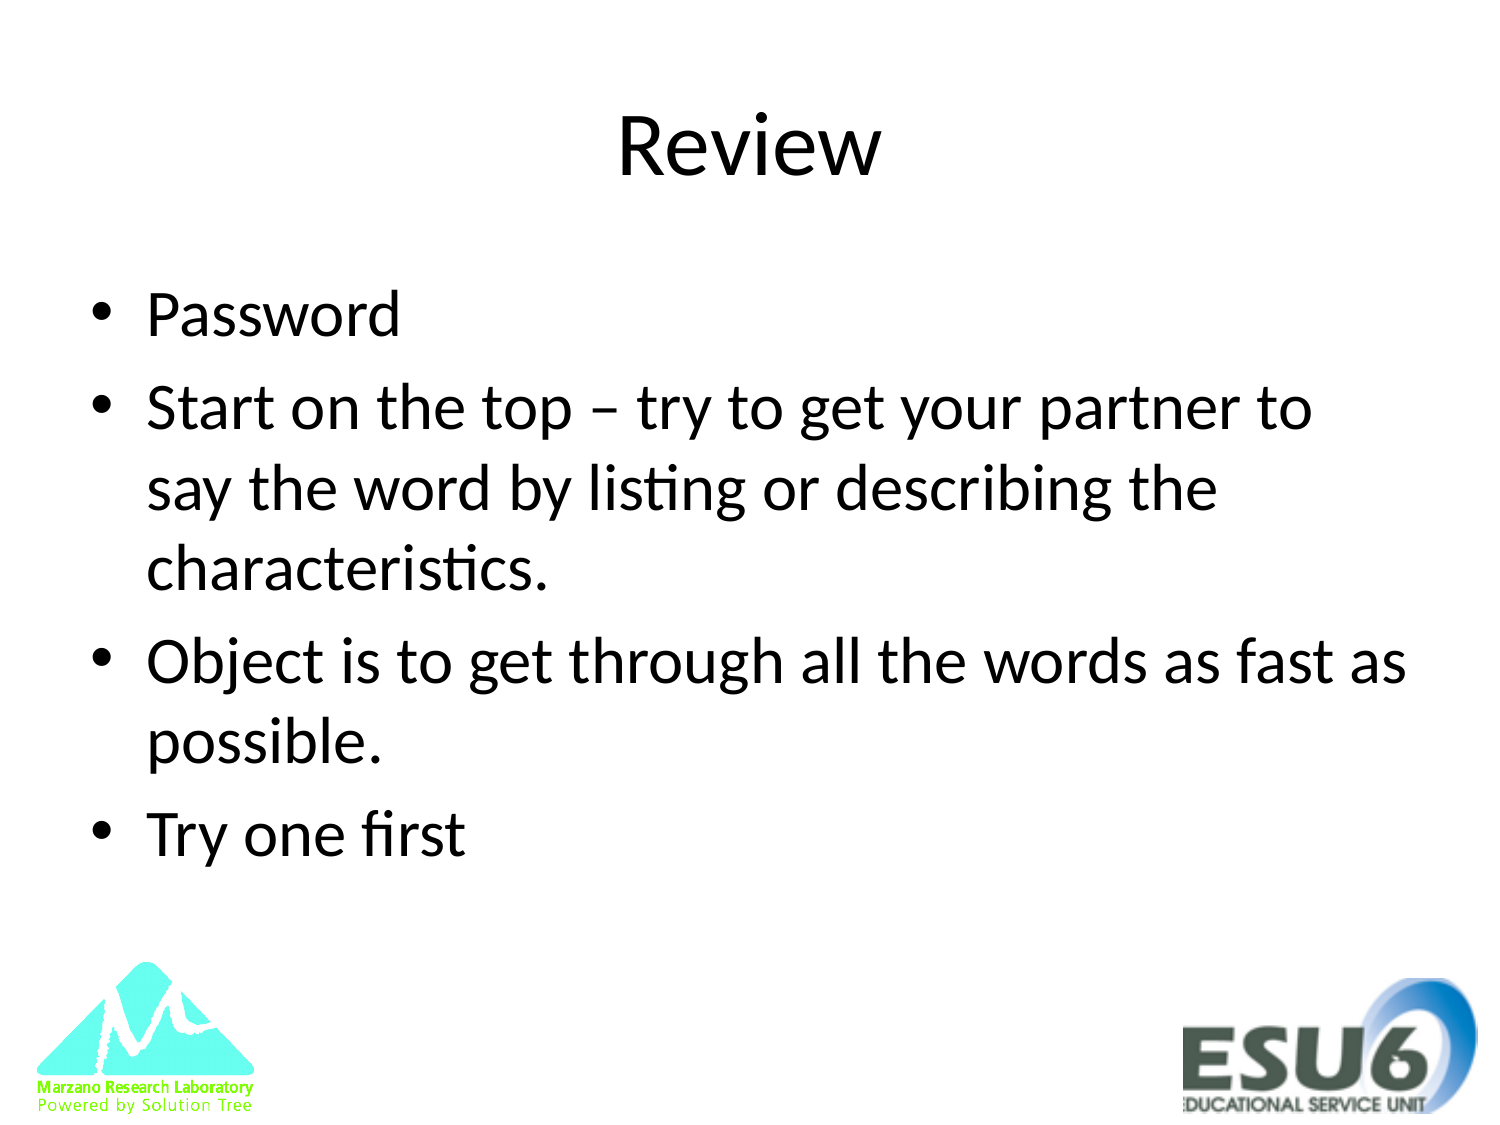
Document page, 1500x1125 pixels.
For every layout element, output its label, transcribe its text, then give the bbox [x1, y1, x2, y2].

picture [1183, 978, 1478, 1114]
list Password Start on the top – try to get your partner to say the word by listing or describing the characteristics. Object is to get through all the words as fast as possible. Try one first [75, 262, 1425, 1005]
title Review [75, 45, 1425, 233]
picture [37, 962, 254, 1114]
